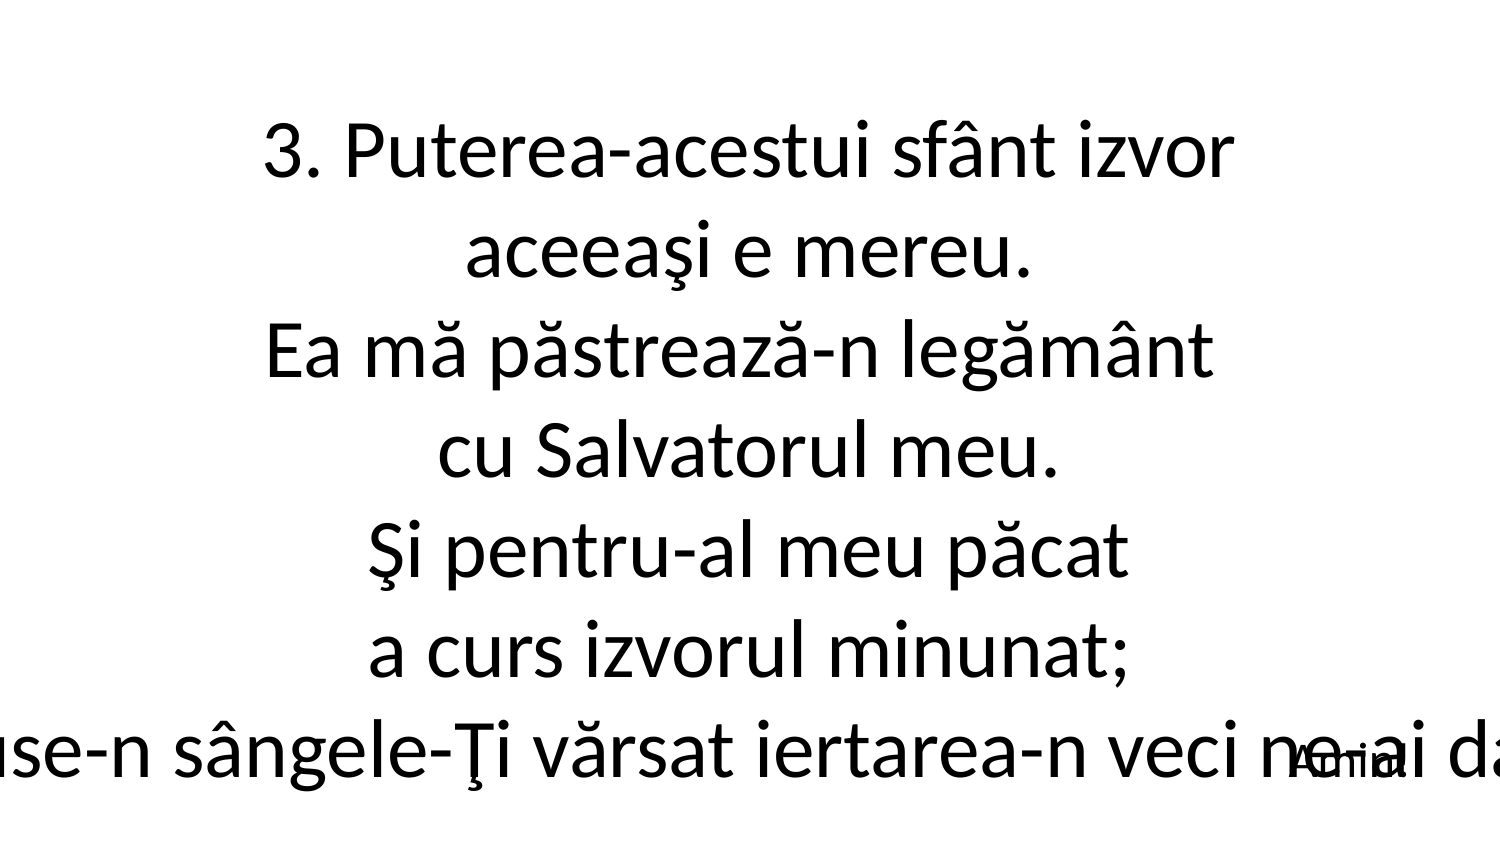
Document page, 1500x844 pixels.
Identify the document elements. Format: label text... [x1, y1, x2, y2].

text_box 3. Puterea-acestui sfânt izvor aceeaşi e mereu. Ea mă păstrează-n legământ cu Salvatorul meu. Şi pentru-al meu păcat a curs izvorul minunat; Isuse-n sângele-Ţi vărsat iertarea-n veci ne-ai dat! [0, 42, 1500, 802]
text_box Amin! [1273, 674, 1427, 795]
